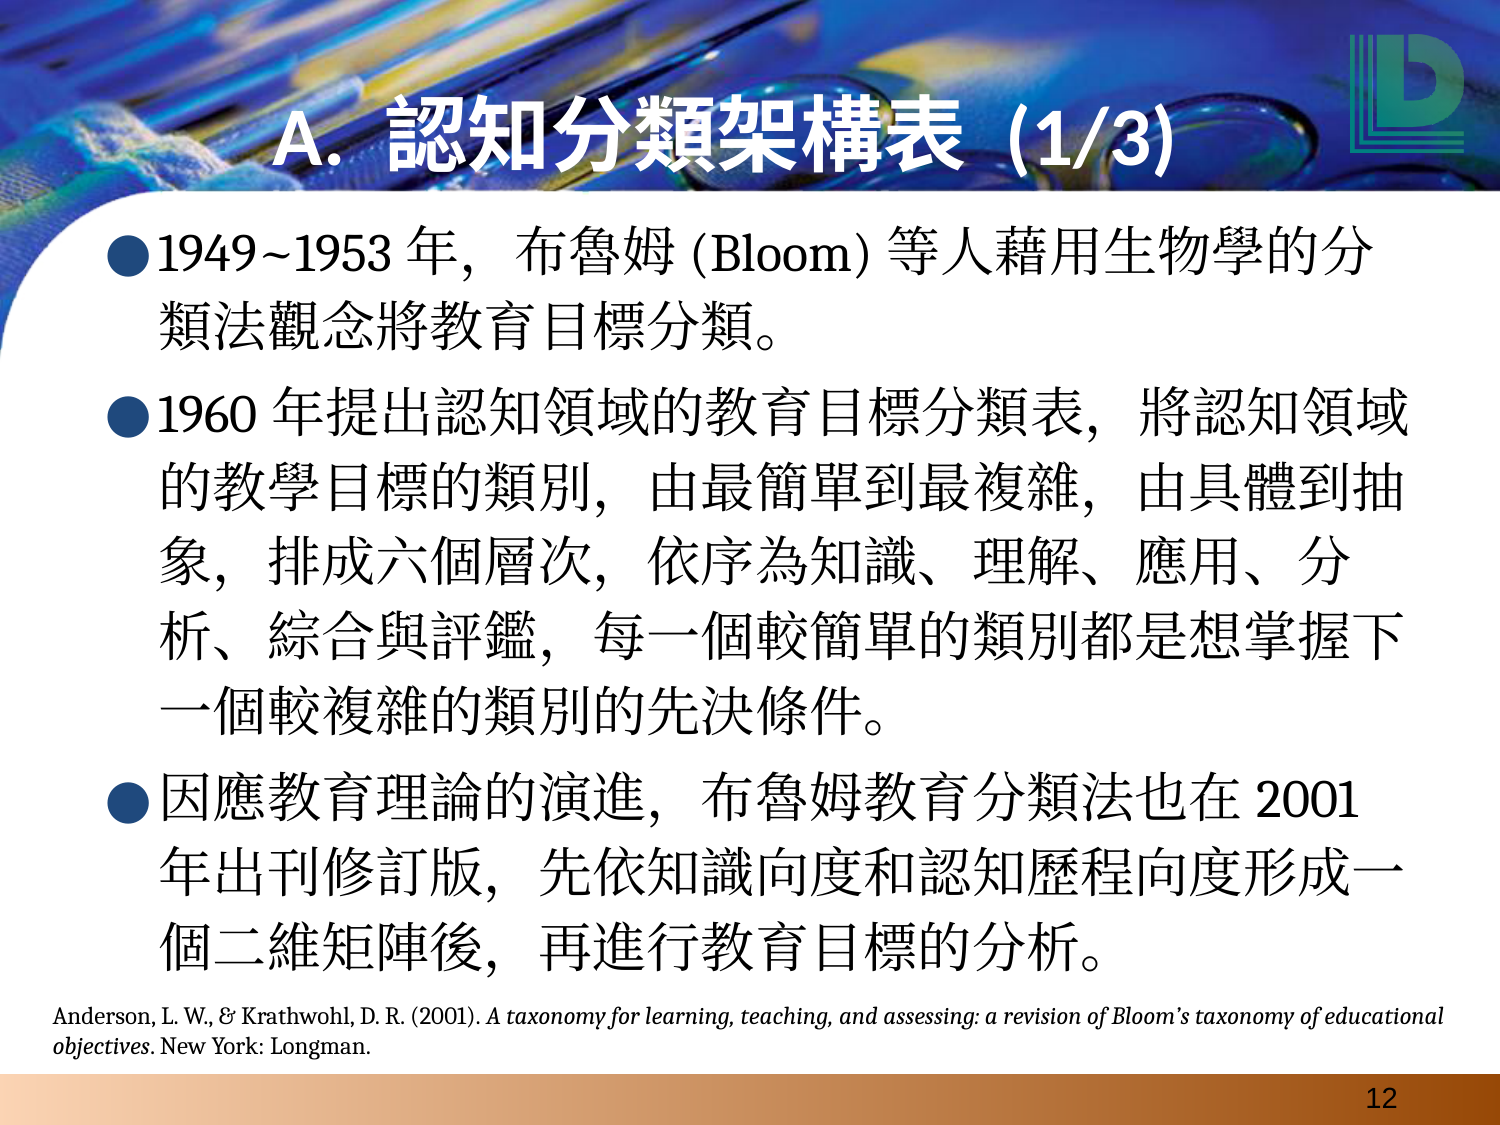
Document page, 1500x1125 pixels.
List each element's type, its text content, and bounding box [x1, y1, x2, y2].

text_box Anderson, L. W., & Krathwohl, D. R. (2001). A taxonomy for learning, teaching, and assessing: a revision of Bloom’s taxonomy of educational objectives. New York: Longman. [37, 992, 1479, 1069]
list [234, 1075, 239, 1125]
slide_number ‹#› [1350, 1074, 1488, 1118]
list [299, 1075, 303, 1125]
picture [0, 0, 1500, 383]
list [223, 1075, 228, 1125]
list 1949~1953年，布魯姆(Bloom)等人藉用生物學的分類法觀念將教育目標分類。 1960年提出認知領域的教育目標分類表，將認知領域的教學目標的類別，由最簡單到最複雜，由具體到抽象，排成六個層次，依序為知識、理解、應用、分析、綜合與評鑑，每一個較簡單的類別都是想掌握下一個較複雜的類別的先決條件。 因應教育理論的演進，布魯姆教育分類法也在2001年出刊修訂版，先依知識向度和認知歷程向度形成一個二維矩陣後，再進行教育目標的分析。 [87, 200, 1432, 992]
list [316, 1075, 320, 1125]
title A. 認知分類架構表 (1/3) [137, 93, 1313, 190]
table_cell 2 [369, 1075, 373, 1125]
